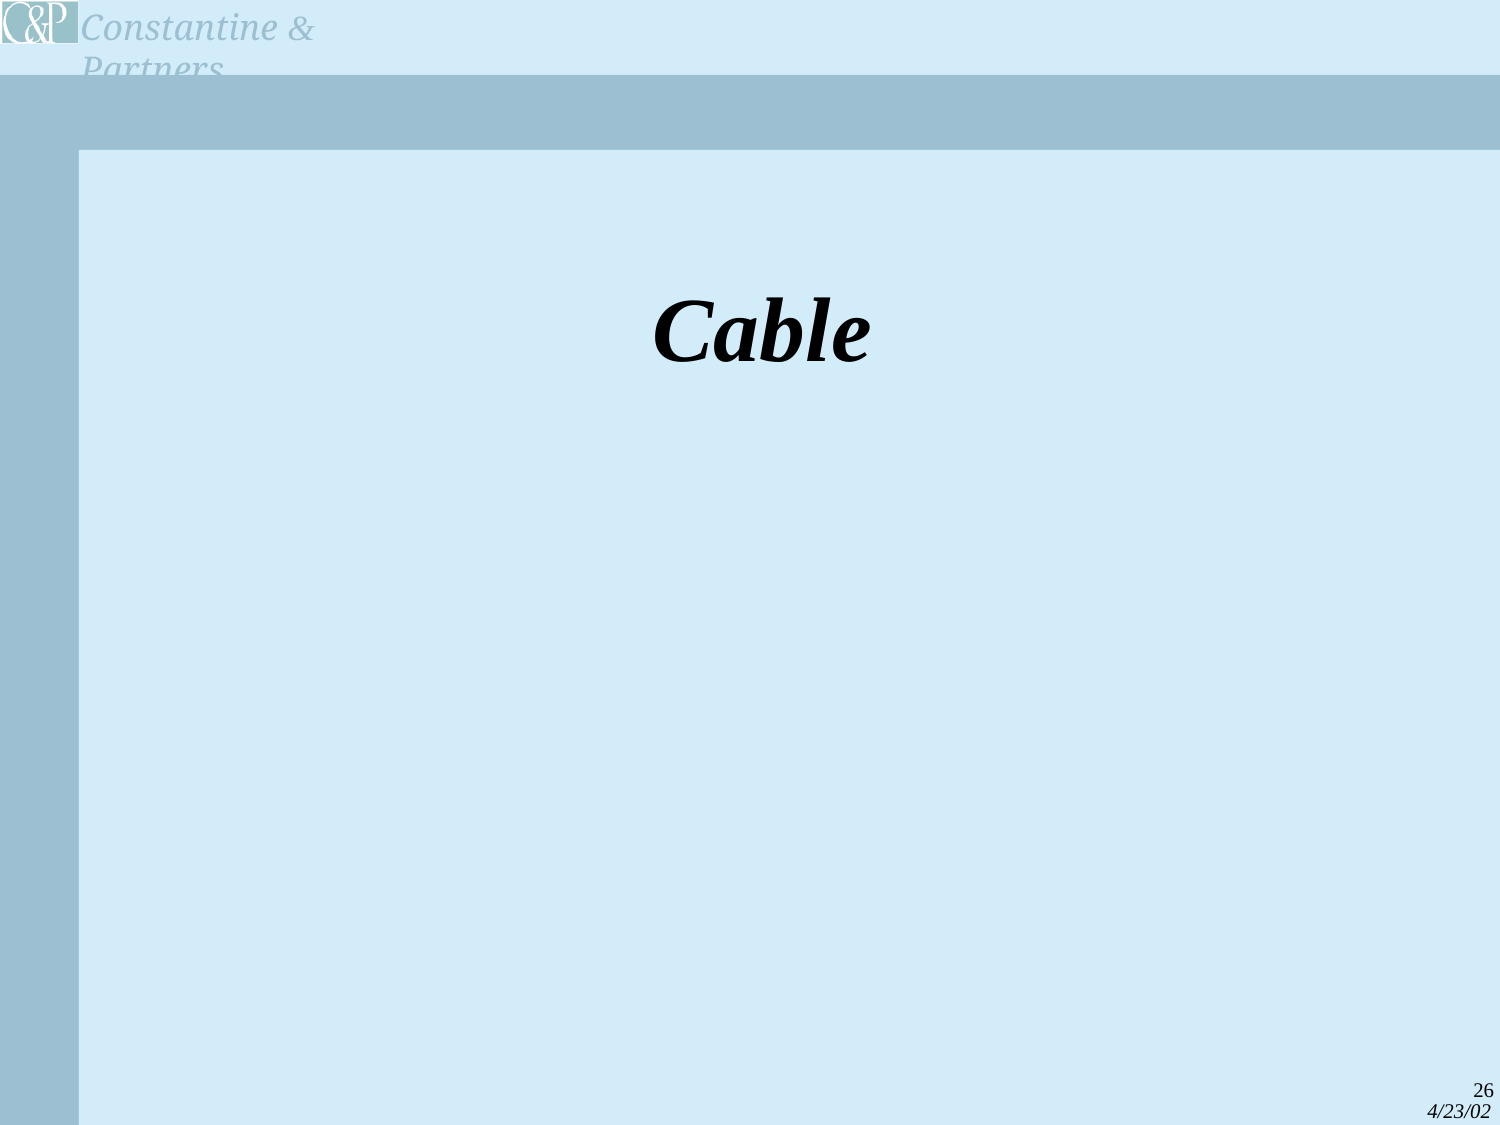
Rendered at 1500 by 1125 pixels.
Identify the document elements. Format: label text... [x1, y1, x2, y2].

title Cable [125, 262, 1400, 400]
